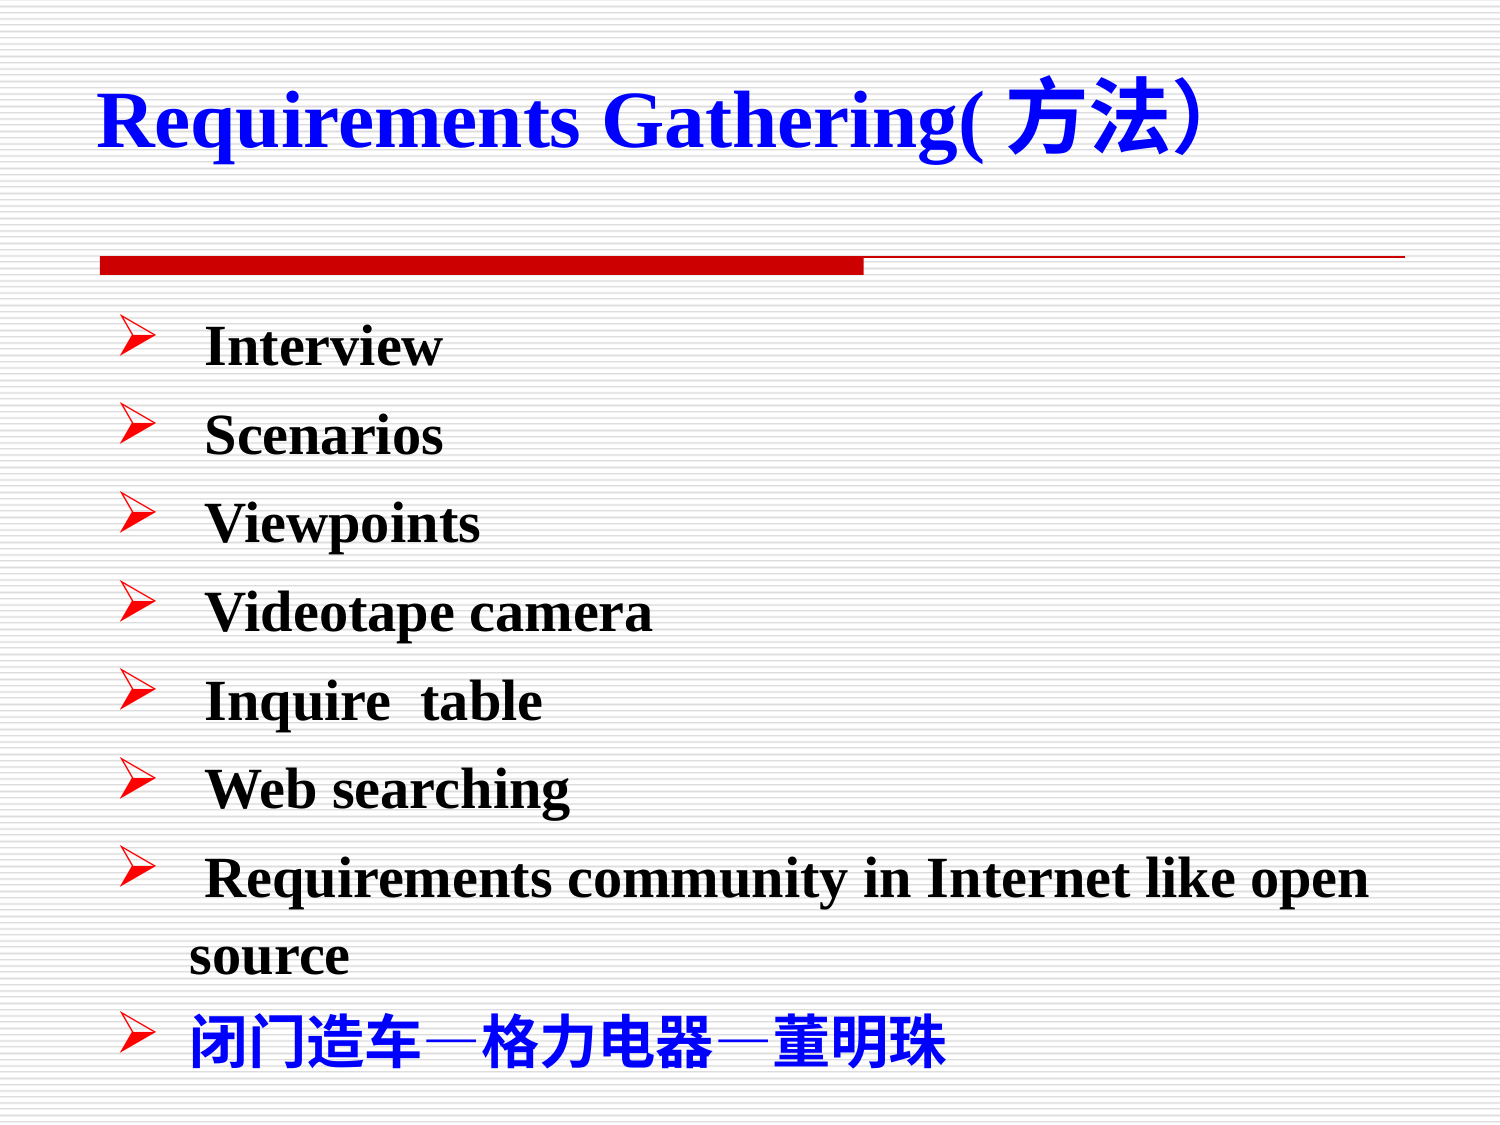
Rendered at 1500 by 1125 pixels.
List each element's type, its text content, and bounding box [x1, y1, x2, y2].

picture [0, 0, 1500, 1125]
text_box Interview Scenarios Viewpoints Videotape camera Inquire table Web searching Requirements community in Internet like open source 闭门造车—格力电器—董明珠 [100, 292, 1500, 1082]
text_box Requirements Gathering(方法） [85, 60, 1363, 169]
